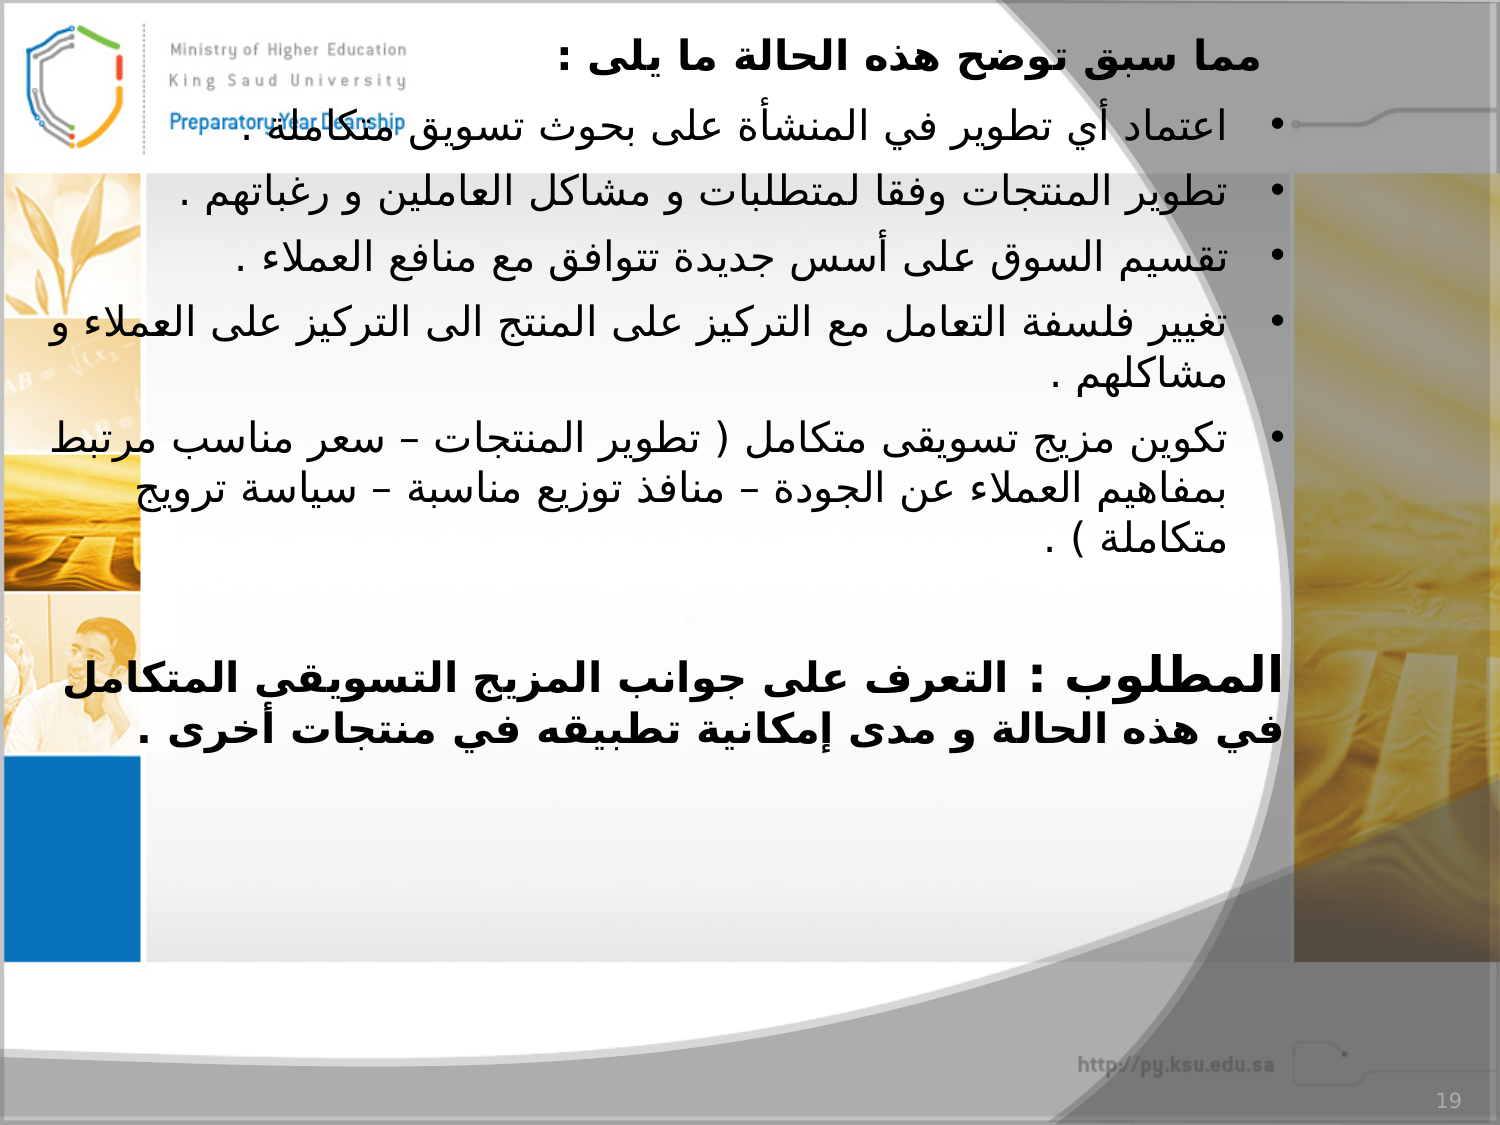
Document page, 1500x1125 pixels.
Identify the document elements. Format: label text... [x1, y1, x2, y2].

list مما سبق توضح هذه الحالة ما يلى : اعتماد أي تطوير في المنشأة على بحوث تسويق متكاملة . تطوير المنتجات وفقا لمتطلبات و مشاكل العاملين و رغباتهم . تقسيم السوق على أسس جديدة تتوافق مع منافع العملاء . تغيير فلسفة التعامل مع التركيز على المنتج الى التركيز على العملاء و مشاكلهم . تكوين مزيج تسويقى متكامل ( تطوير المنتجات – سعر مناسب مرتبط بمفاهيم العملاء عن الجودة – منافذ توزيع مناسبة – سياسة ترويج متكاملة ) . المطلوب : التعرف على جوانب المزيج التسويقى المتكامل في هذه الحالة و مدى إمكانية تطبيقه في منتجات أخرى . [24, 0, 1300, 1005]
slide_number 19 [1337, 1052, 1463, 1113]
picture [0, 0, 907, 1066]
